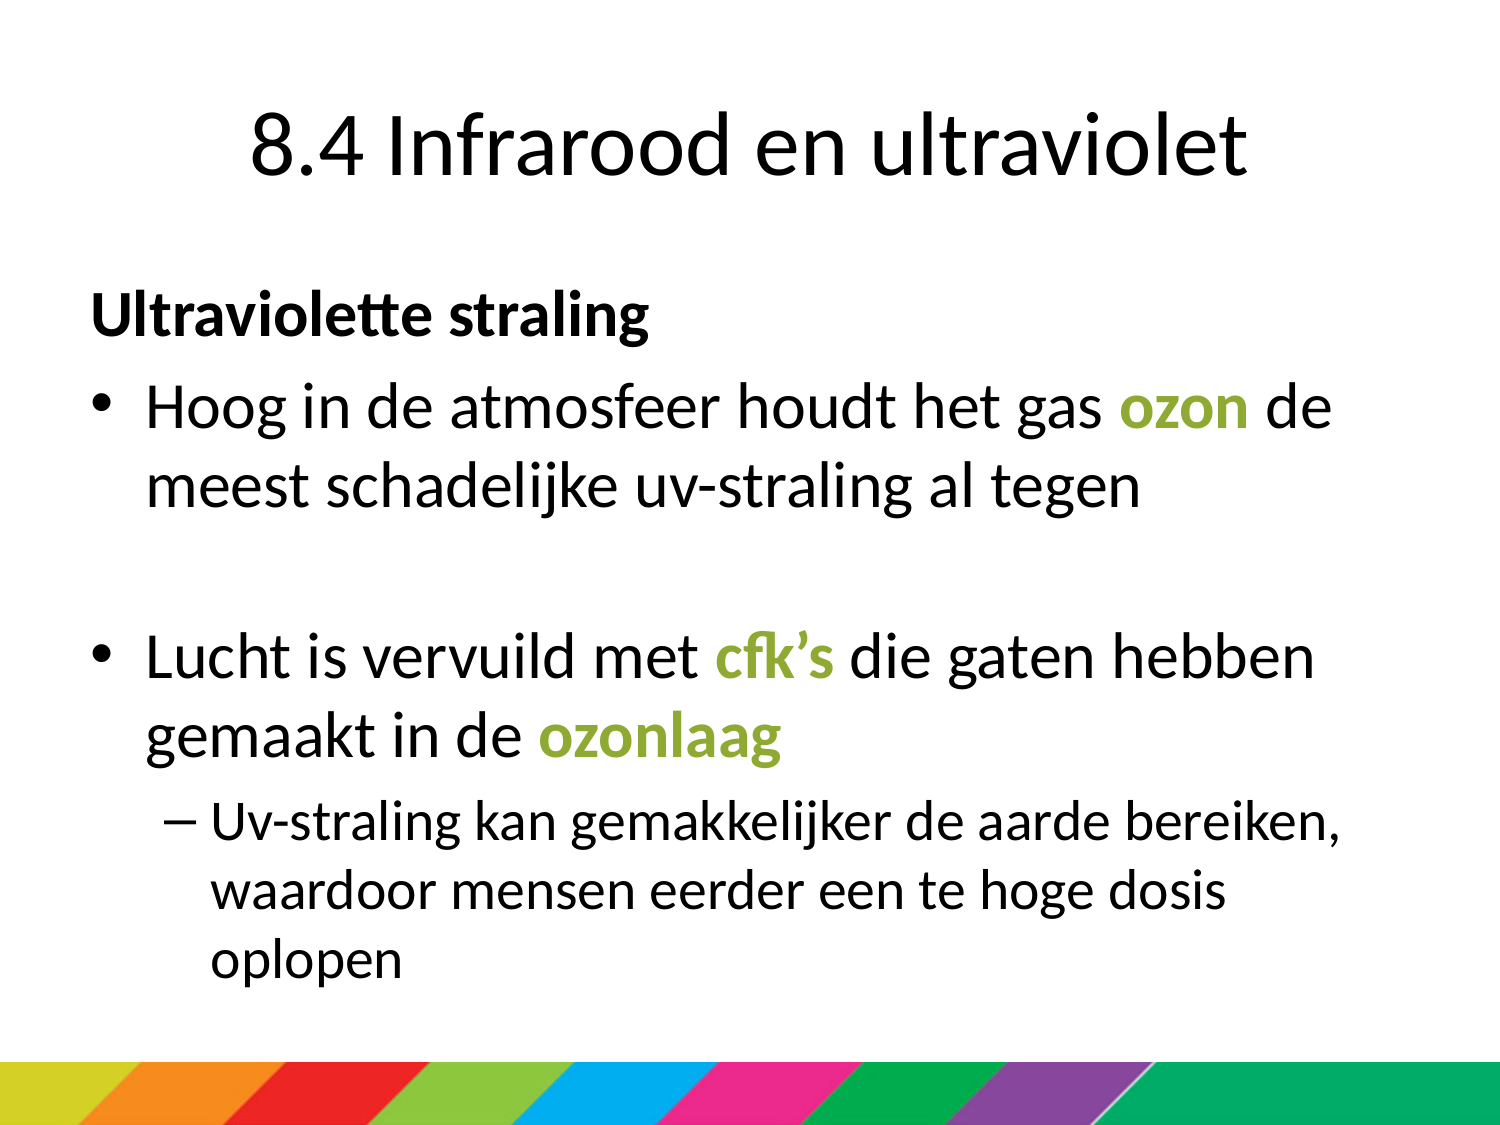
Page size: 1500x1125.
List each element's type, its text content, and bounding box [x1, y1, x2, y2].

picture [656, 1062, 1500, 1125]
title 8.4 Infrarood en ultraviolet [75, 45, 1425, 233]
list Ultraviolette straling Hoog in de atmosfeer houdt het gas ozon de meest schadelijke uv-straling al tegen Lucht is vervuild met cfk’s die gaten hebben gemaakt in de ozonlaag Uv-straling kan gemakkelijker de aarde bereiken, waardoor mensen eerder een te hoge dosis oplopen [75, 262, 1425, 1005]
picture [0, 1062, 574, 1125]
